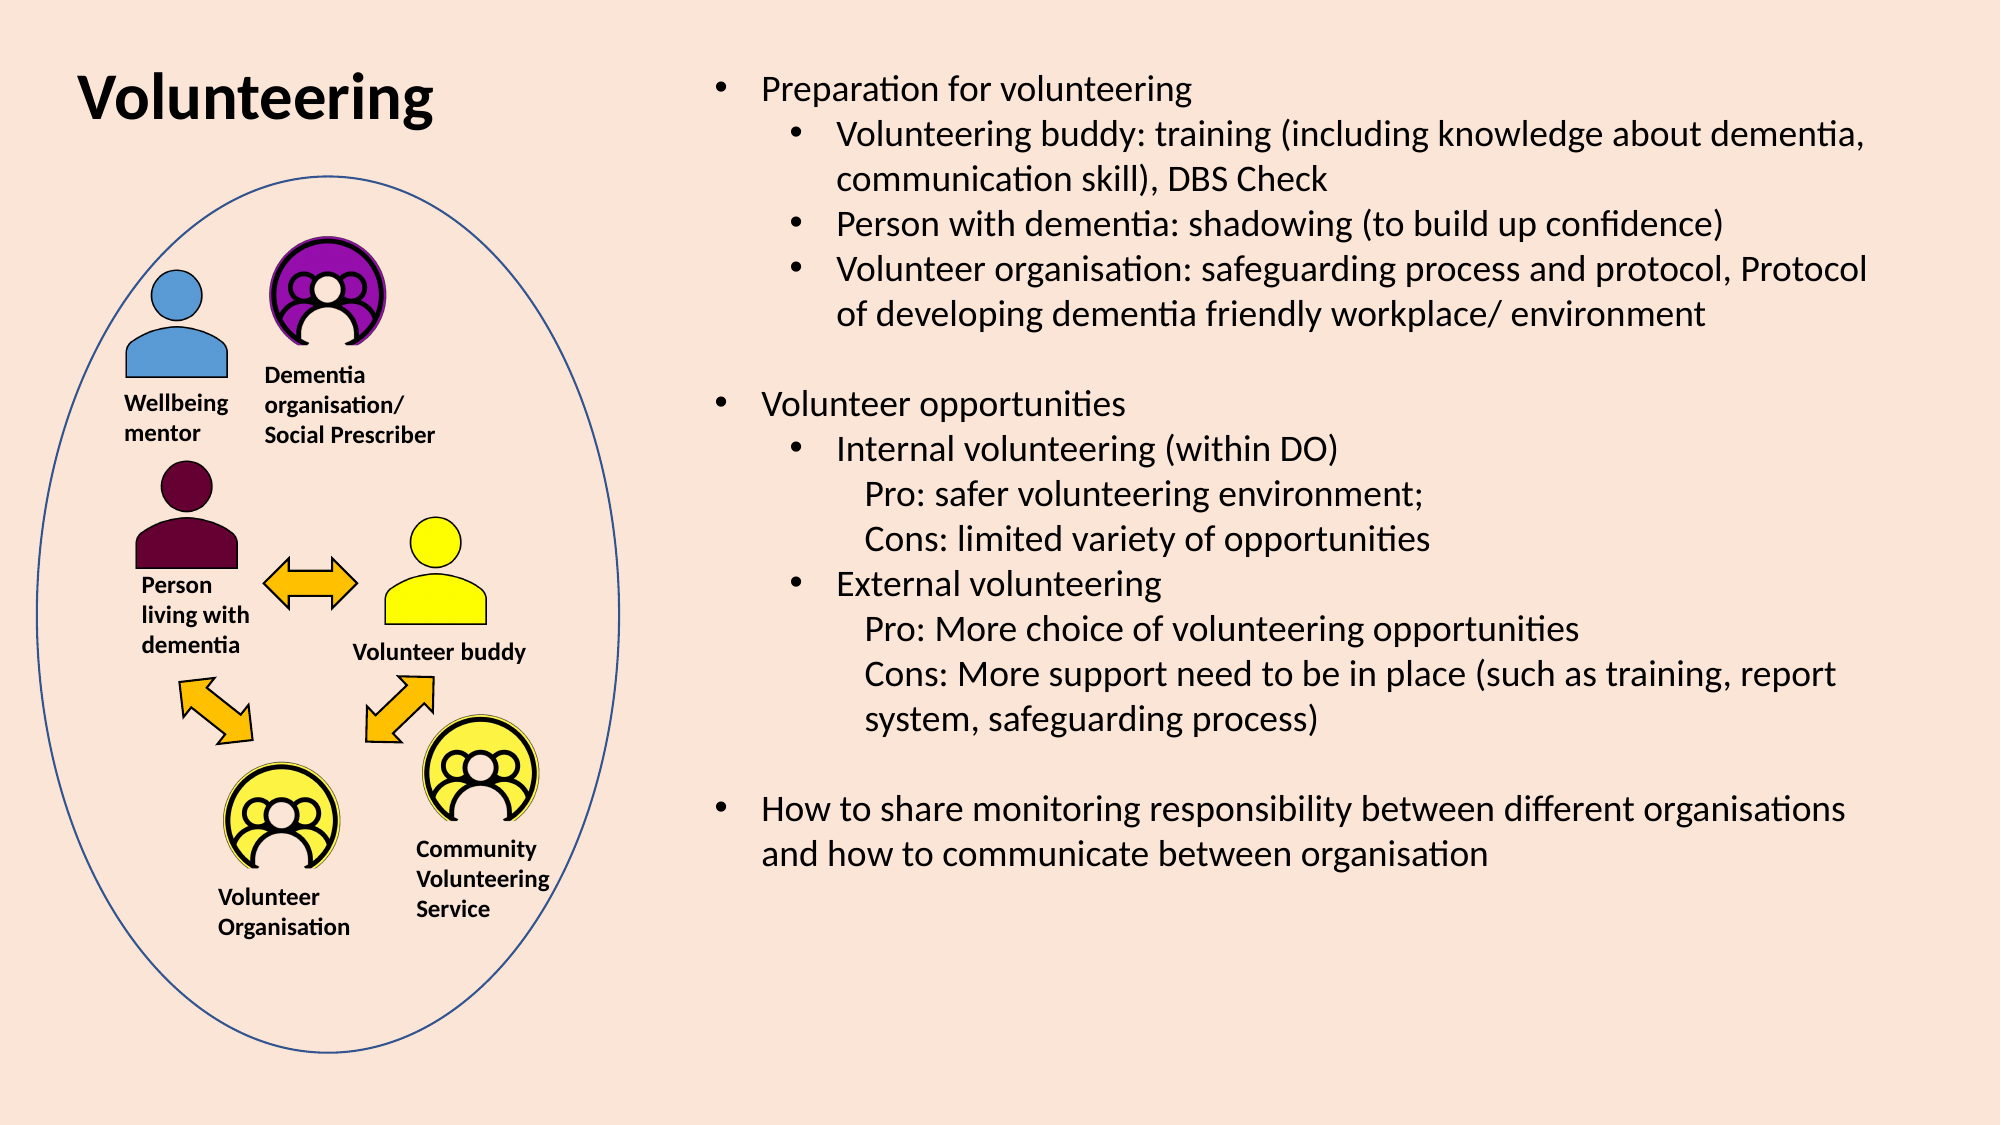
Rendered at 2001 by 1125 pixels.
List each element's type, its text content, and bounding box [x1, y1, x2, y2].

text_box Volunteering [63, 45, 567, 140]
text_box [36, 176, 620, 1053]
text_box Preparation for volunteering Volunteering buddy: training (including knowledge about dementia, communication skill), DBS Check Person with dementia: shadowing (to build up confidence) Volunteer organisation: safeguarding process and protocol, Protocol of developing dementia friendly workplace/ environment Volunteer opportunities Internal volunteering (within DO) Pro: safer volunteering environment; Cons: limited variety of opportunities External volunteering Pro: More choice of volunteering opportunities Cons: More support need to be in place (such as training, report system, safeguarding process) How to share monitoring responsibility between different organisations and how to communicate between organisation [699, 56, 1915, 927]
